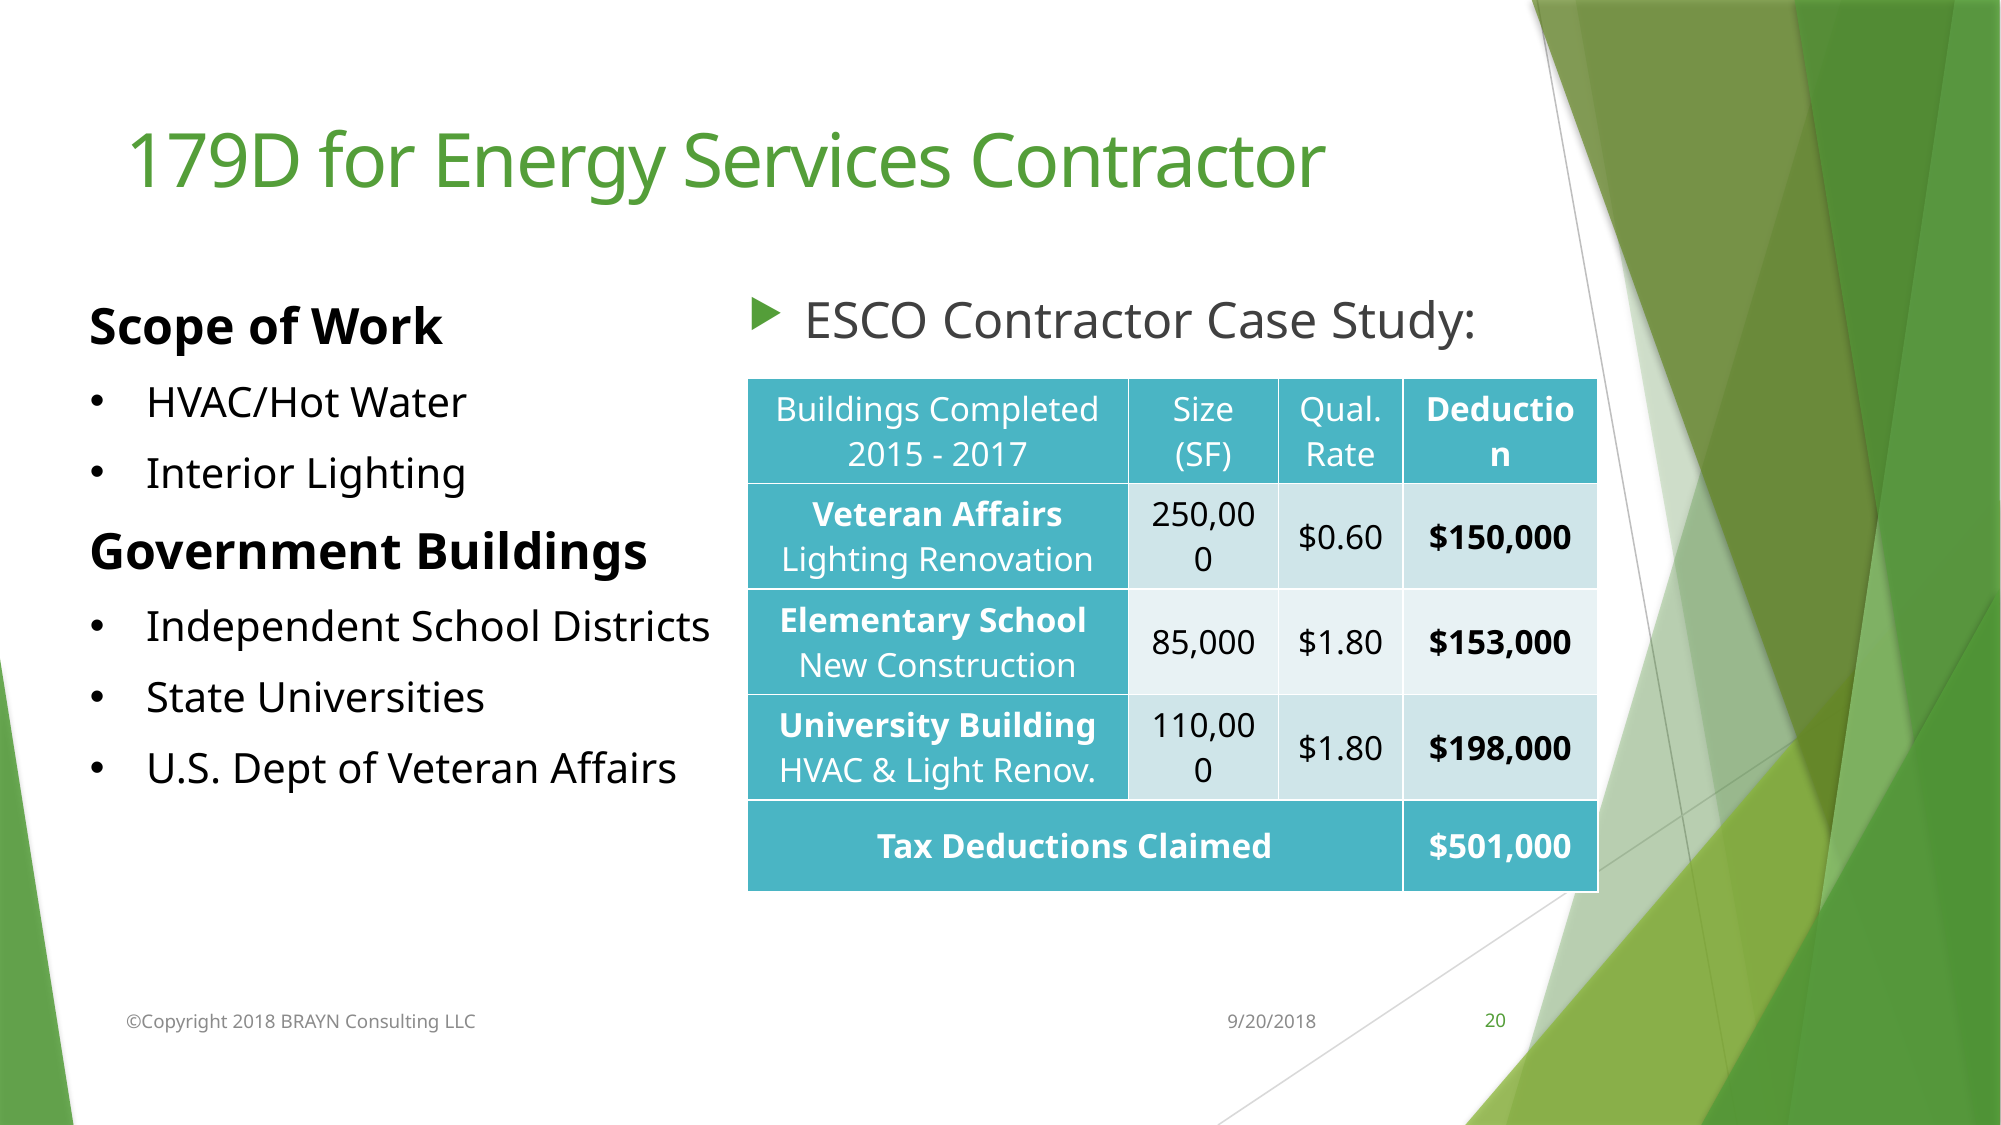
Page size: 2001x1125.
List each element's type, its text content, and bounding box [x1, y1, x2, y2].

text_box ©Copyright 2018 BRAYN Consulting LLC [111, 991, 1145, 1051]
table_cell Veteran Affairs Lighting Renovation [748, 484, 1128, 588]
table_cell 110,000 [1129, 695, 1278, 799]
text_box 179D for Energy Services Contractor [111, 99, 1522, 317]
table_cell 250,000 [1129, 484, 1278, 588]
table_header Buildings Completed 2015 - 2017 [748, 387, 1128, 483]
table_cell $150,000 [1404, 484, 1597, 588]
table_cell $1.80 [1279, 590, 1402, 694]
table_cell $501,000 [1404, 801, 1597, 891]
table_cell 85,000 [1129, 590, 1278, 694]
text_box ESCO Contractor Case Study: [733, 281, 1539, 387]
table_cell Tax Deductions Claimed [748, 801, 1402, 891]
text_box [28, 21, 1466, 239]
table_cell $0.60 [1279, 484, 1402, 588]
table_header Size (SF) [1129, 387, 1278, 483]
table_cell $1.80 [1279, 695, 1402, 799]
table_header Qual. Rate [1279, 387, 1402, 483]
table_cell $198,000 [1404, 695, 1597, 799]
text_box Scope of Work HVAC/Hot Water Interior Lighting Government Buildings Independent School Districts State Universities U.S. Dept of Veteran Affairs [75, 287, 746, 855]
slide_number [1181, 991, 1332, 1051]
slide_number 20 [1409, 991, 1522, 1051]
table_cell Elementary School New Construction [748, 590, 1128, 694]
table_cell University Building HVAC & Light Renov. [748, 695, 1128, 799]
table_cell $153,000 [1404, 590, 1597, 694]
table_header Deduction [1404, 379, 1597, 483]
